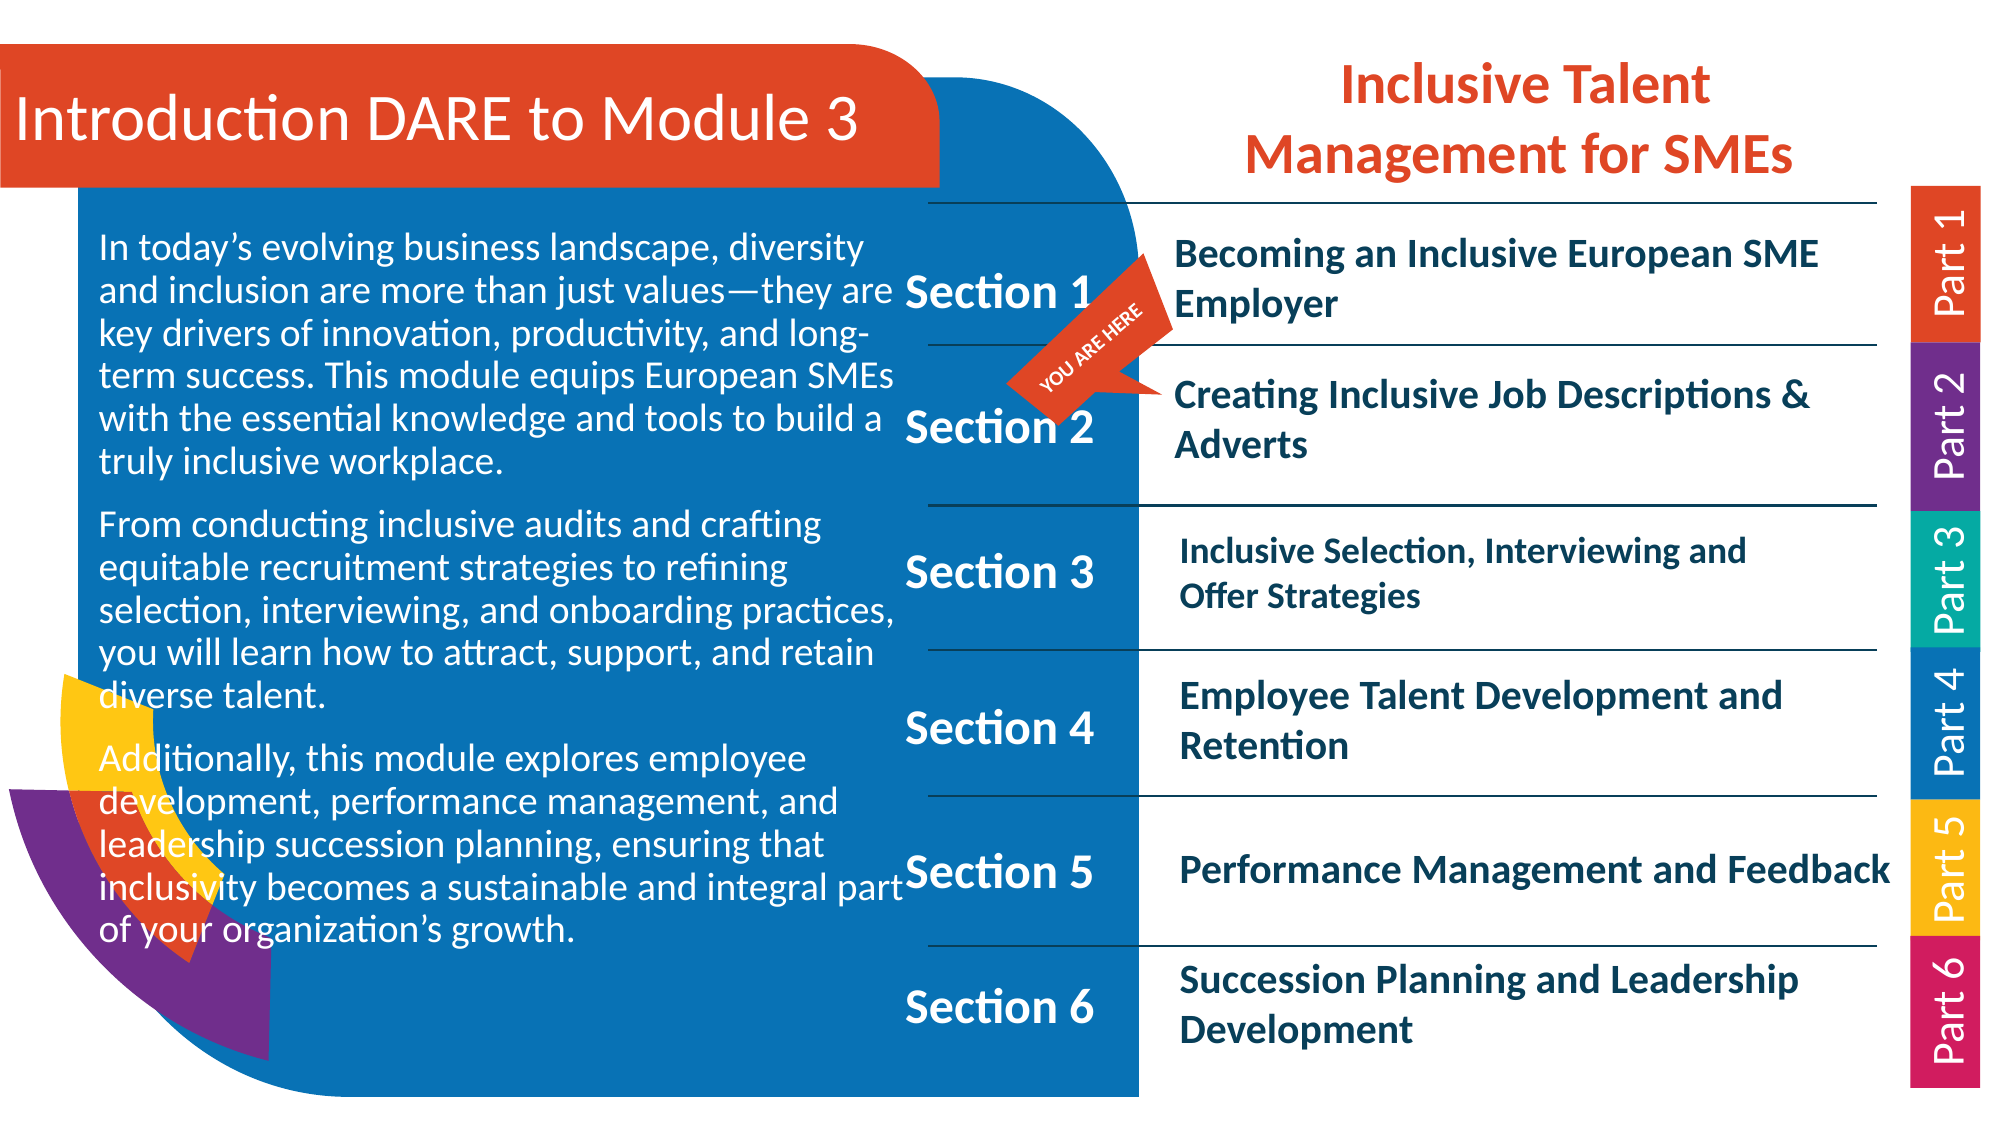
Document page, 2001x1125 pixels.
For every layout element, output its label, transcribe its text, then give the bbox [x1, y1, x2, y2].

text_box Section 6 [848, 950, 1152, 1064]
text_box Section 1 [848, 235, 1152, 349]
text_box Part 5 [1910, 799, 1981, 935]
text_box Succession Planning and Leadership Development [1164, 944, 1910, 1058]
text_box Employee Talent Development and Retention [1164, 661, 1910, 775]
text_box Part 4 [1910, 647, 1981, 799]
text_box Inclusive Talent Management for SMEs [1172, 38, 1880, 193]
text_box Part 1 [1910, 185, 1981, 342]
text_box Section 4 [848, 671, 1152, 785]
text_box Performance Management and Feedback [1164, 809, 1910, 923]
text_box Inclusive Selection, Interviewing and Offer Strategies [1164, 518, 1818, 624]
list Introduction DARE to Module 3 [0, 59, 911, 178]
text_box Part 2 [1910, 342, 1981, 511]
text_box Becoming an Inclusive European SME Employer [1159, 219, 1910, 333]
list In today’s evolving business landscape, diversity and inclusion are more than just values—they are key drivers of innovation, productivity, and long-term success. This module equips European SMEs with the essential knowledge and tools to build a truly inclusive workplace. From conducting inclusive audits and crafting equitable recruitment strategies to refining selection, interviewing, and onboarding practices, you will learn how to attract, support, and retain diverse talent. Additionally, this module explores employee development, performance management, and leadership succession planning, ensuring that inclusivity becomes a sustainable and integral part of your organization’s growth. [84, 219, 936, 1044]
text_box Section 3 [848, 516, 1152, 630]
text_box Section 5 [848, 815, 1152, 929]
text_box Part 3 [1910, 511, 1981, 647]
text_box Section 2 [848, 371, 1152, 485]
text_box Part 6 [1910, 935, 1981, 1088]
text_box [1015, 299, 1208, 419]
list Creating Inclusive Job Descriptions & Adverts [1159, 360, 1893, 474]
